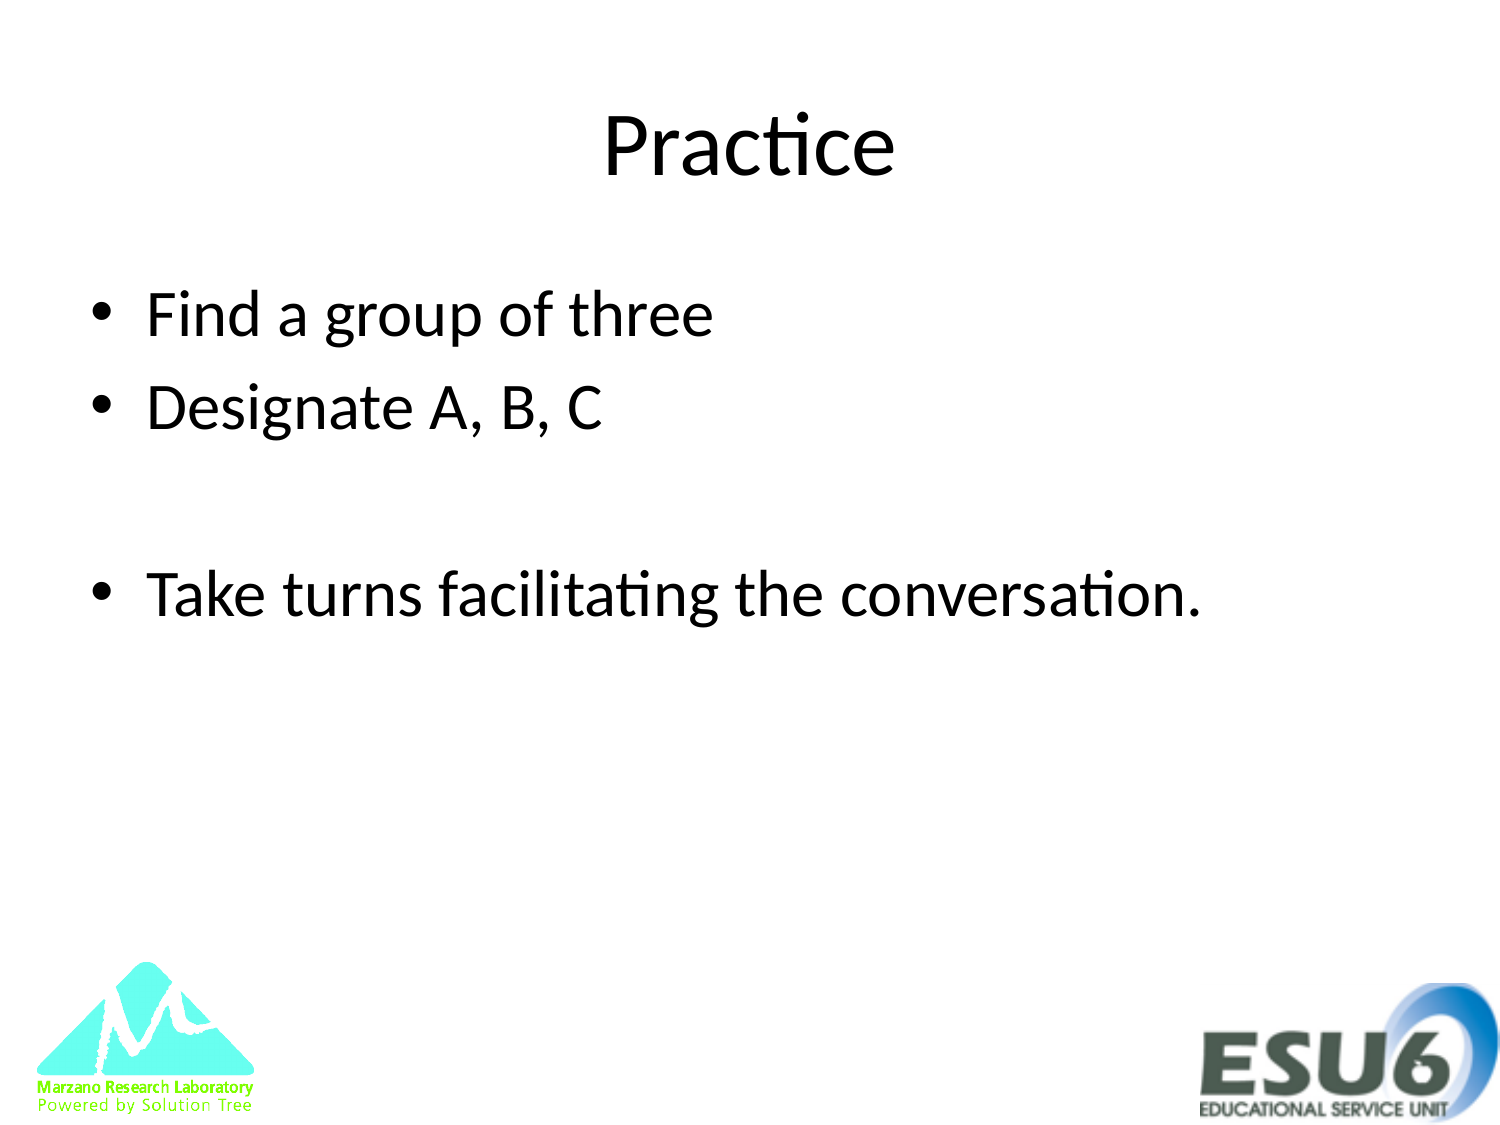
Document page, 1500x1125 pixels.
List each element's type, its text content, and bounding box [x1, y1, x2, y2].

title Practice [75, 45, 1425, 233]
list Find a group of three Designate A, B, C Take turns facilitating the conversation. [75, 262, 1425, 1005]
picture [1200, 983, 1500, 1125]
picture [37, 962, 254, 1114]
